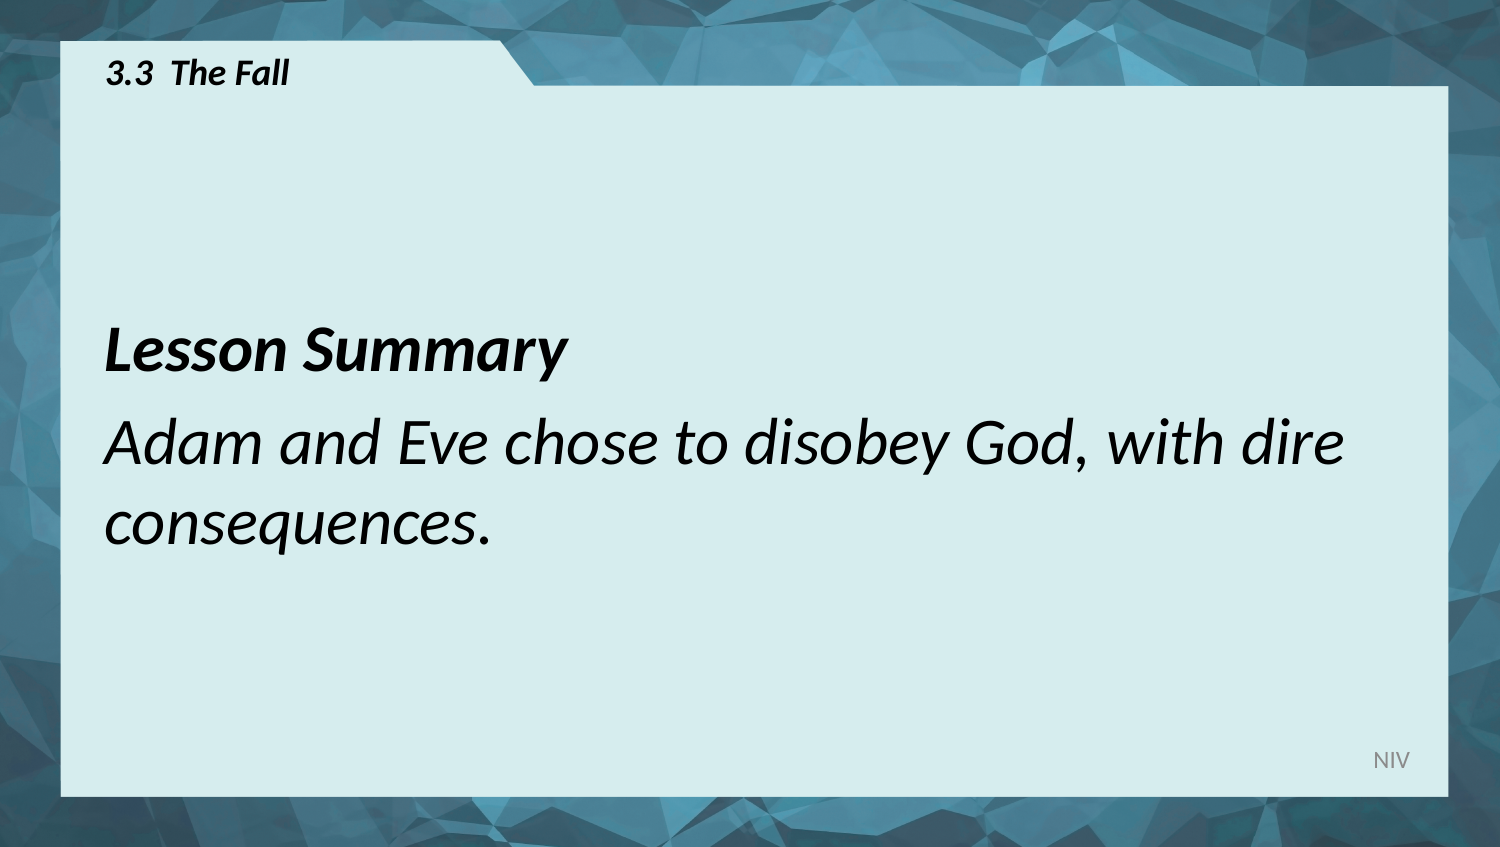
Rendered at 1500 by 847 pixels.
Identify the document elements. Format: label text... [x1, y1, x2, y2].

footer NIV [950, 736, 1425, 782]
title 3.3 The Fall [89, 33, 1420, 108]
list Lesson Summary Adam and Eve chose to disobey God, with dire consequences. [89, 141, 1403, 722]
picture [0, 0, 1500, 847]
